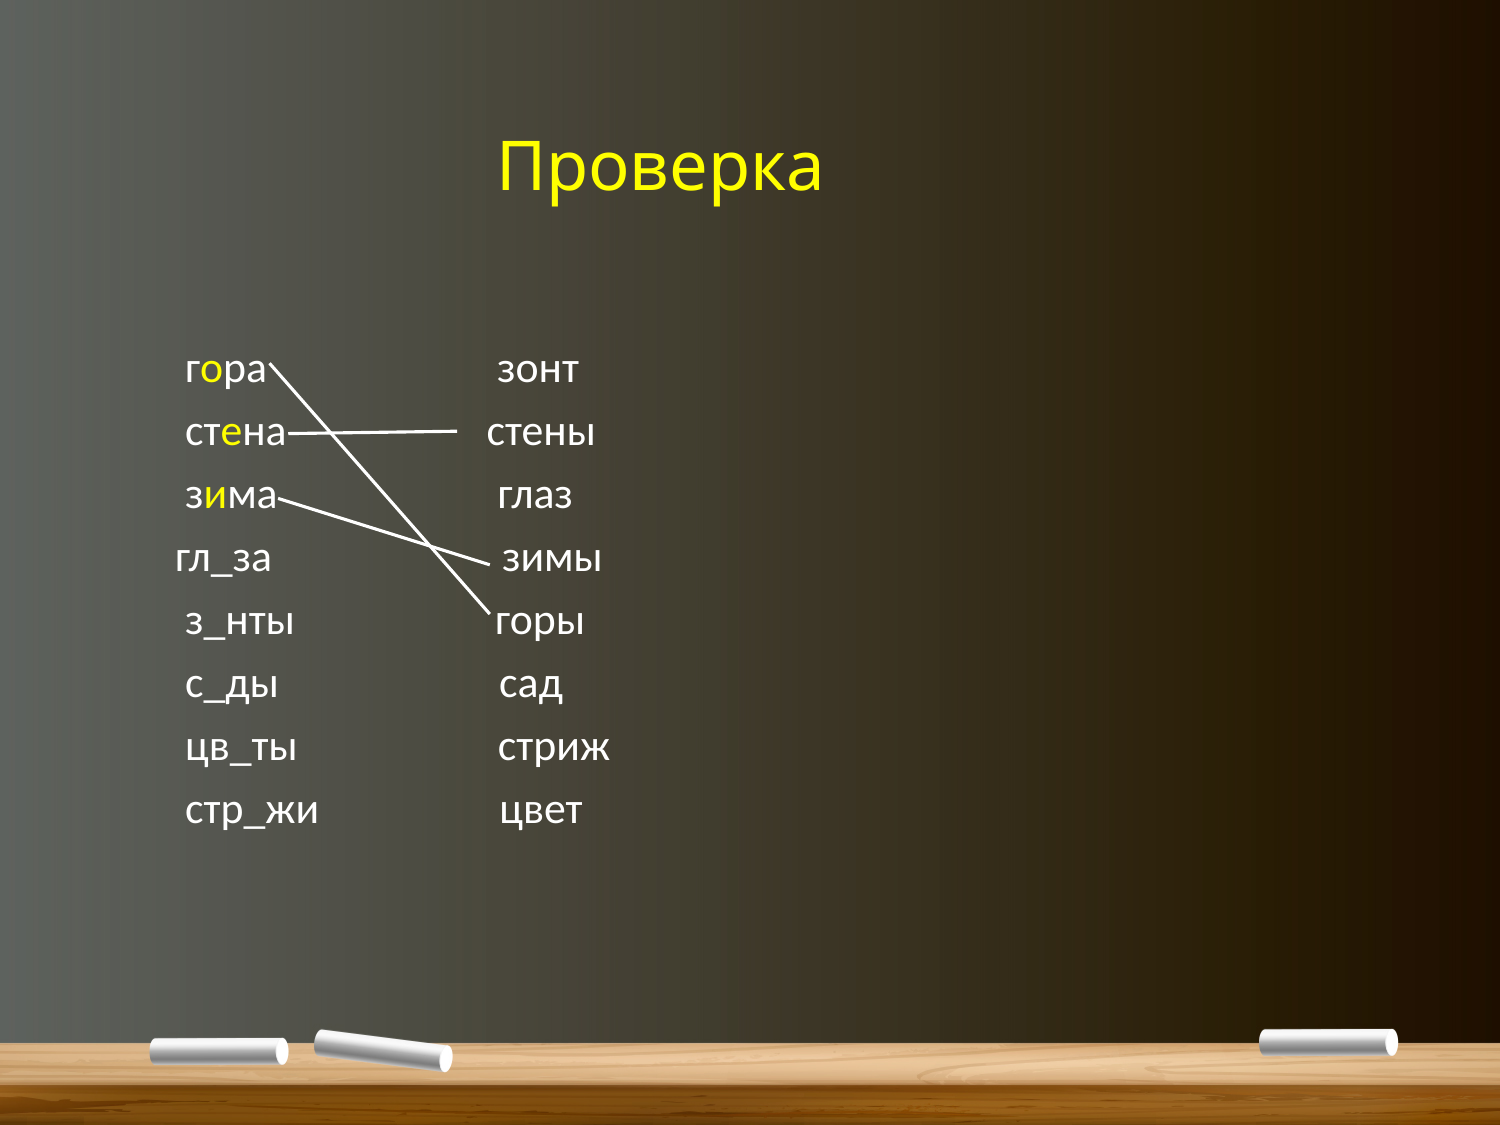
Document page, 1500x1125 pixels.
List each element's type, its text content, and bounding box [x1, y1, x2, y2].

picture [0, 0, 1500, 1125]
list гора зонт стена стены зима глаз гл_за зимы з_нты горы с_ды сад цв_ты стриж стр_жи цвет [110, 337, 1397, 1014]
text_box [278, 498, 490, 565]
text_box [254, 378, 506, 599]
title Проверка [103, 59, 1397, 278]
